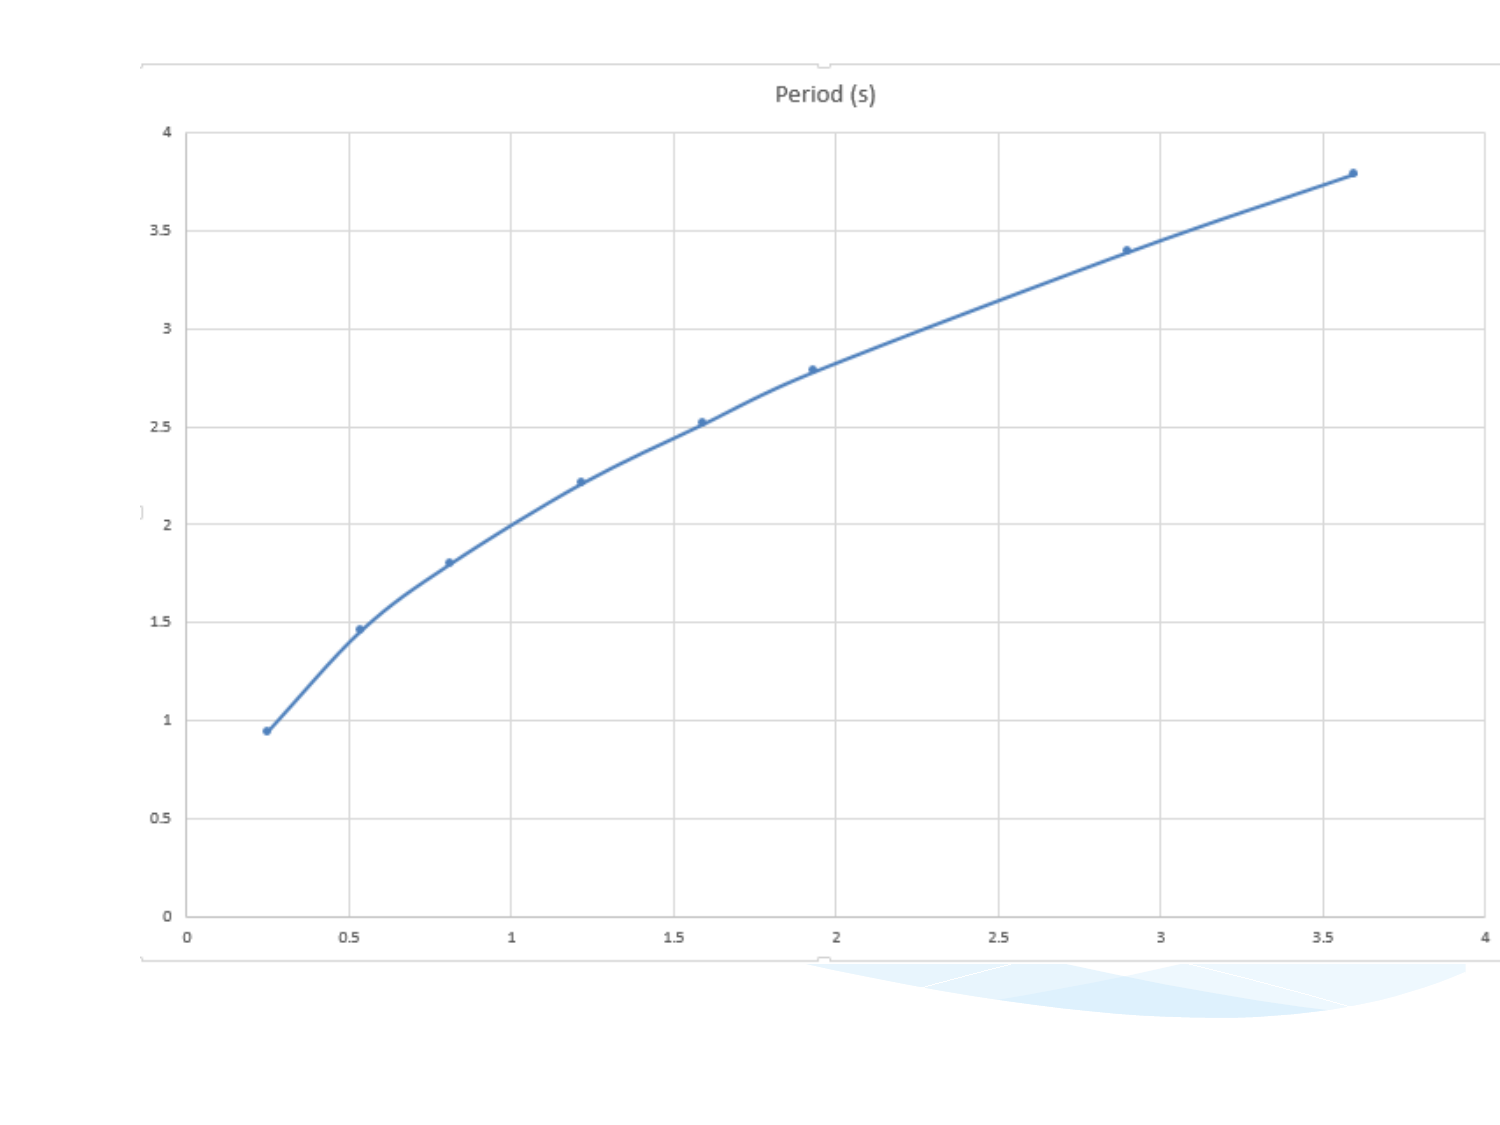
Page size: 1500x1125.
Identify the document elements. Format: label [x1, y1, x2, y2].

picture [140, 62, 1500, 965]
